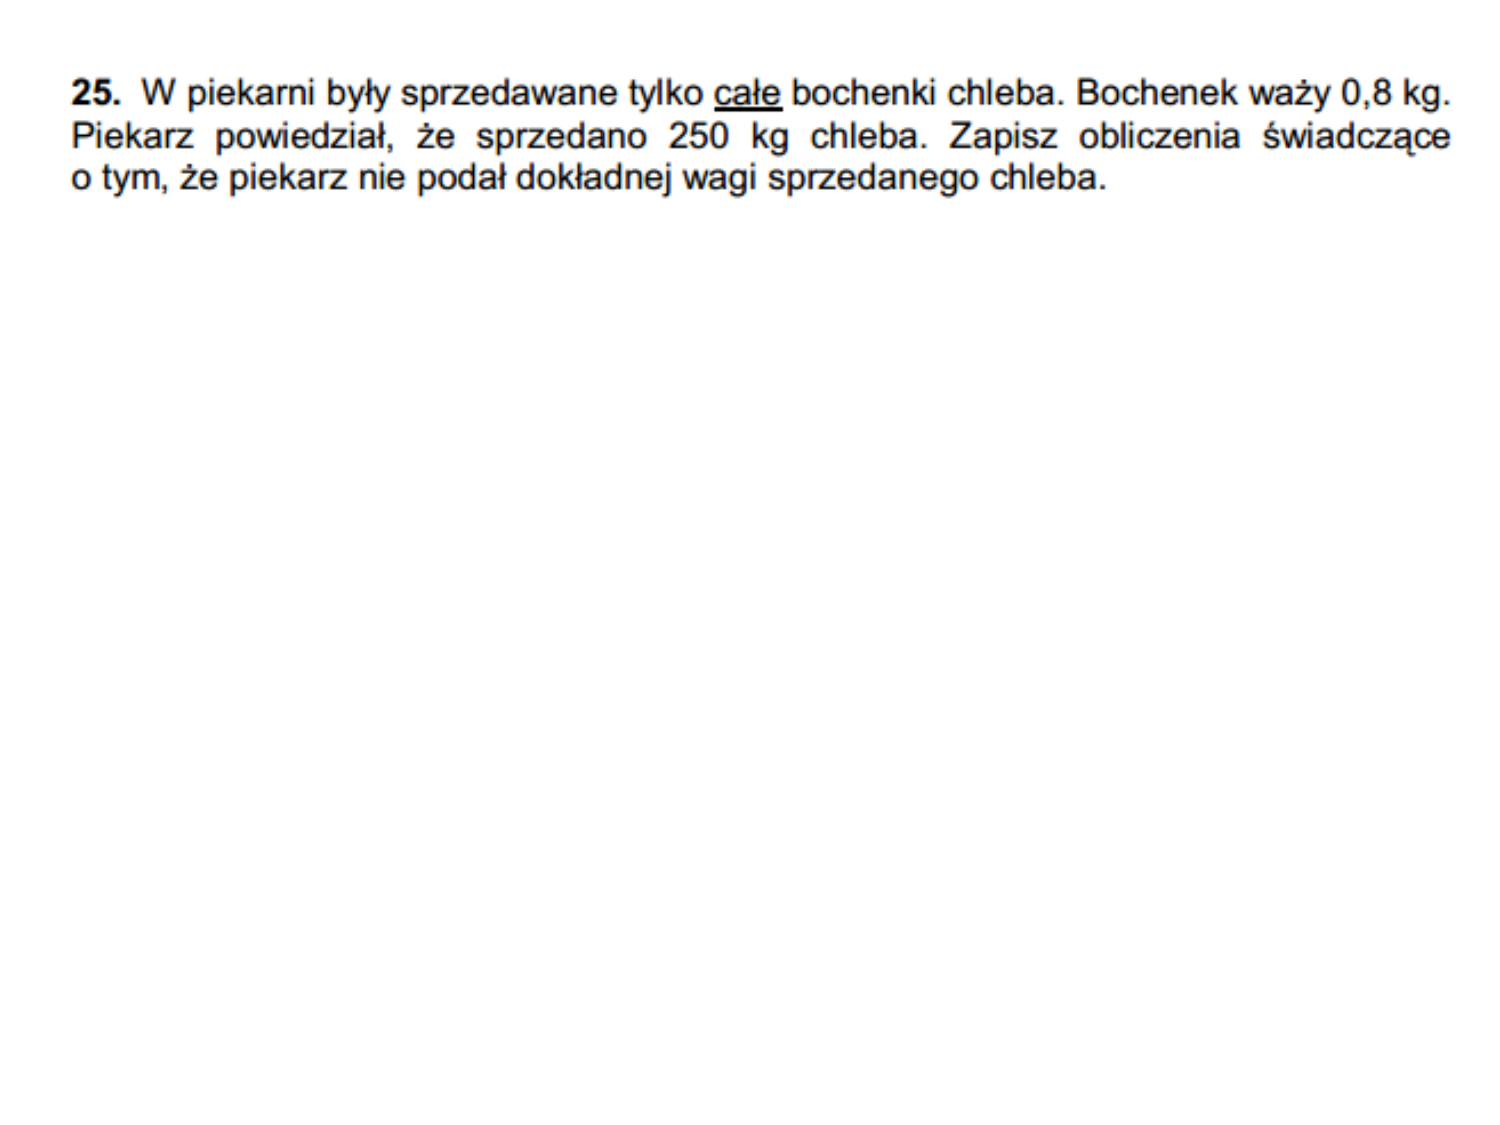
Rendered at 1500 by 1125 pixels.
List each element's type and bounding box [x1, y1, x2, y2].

picture [30, 45, 1471, 209]
